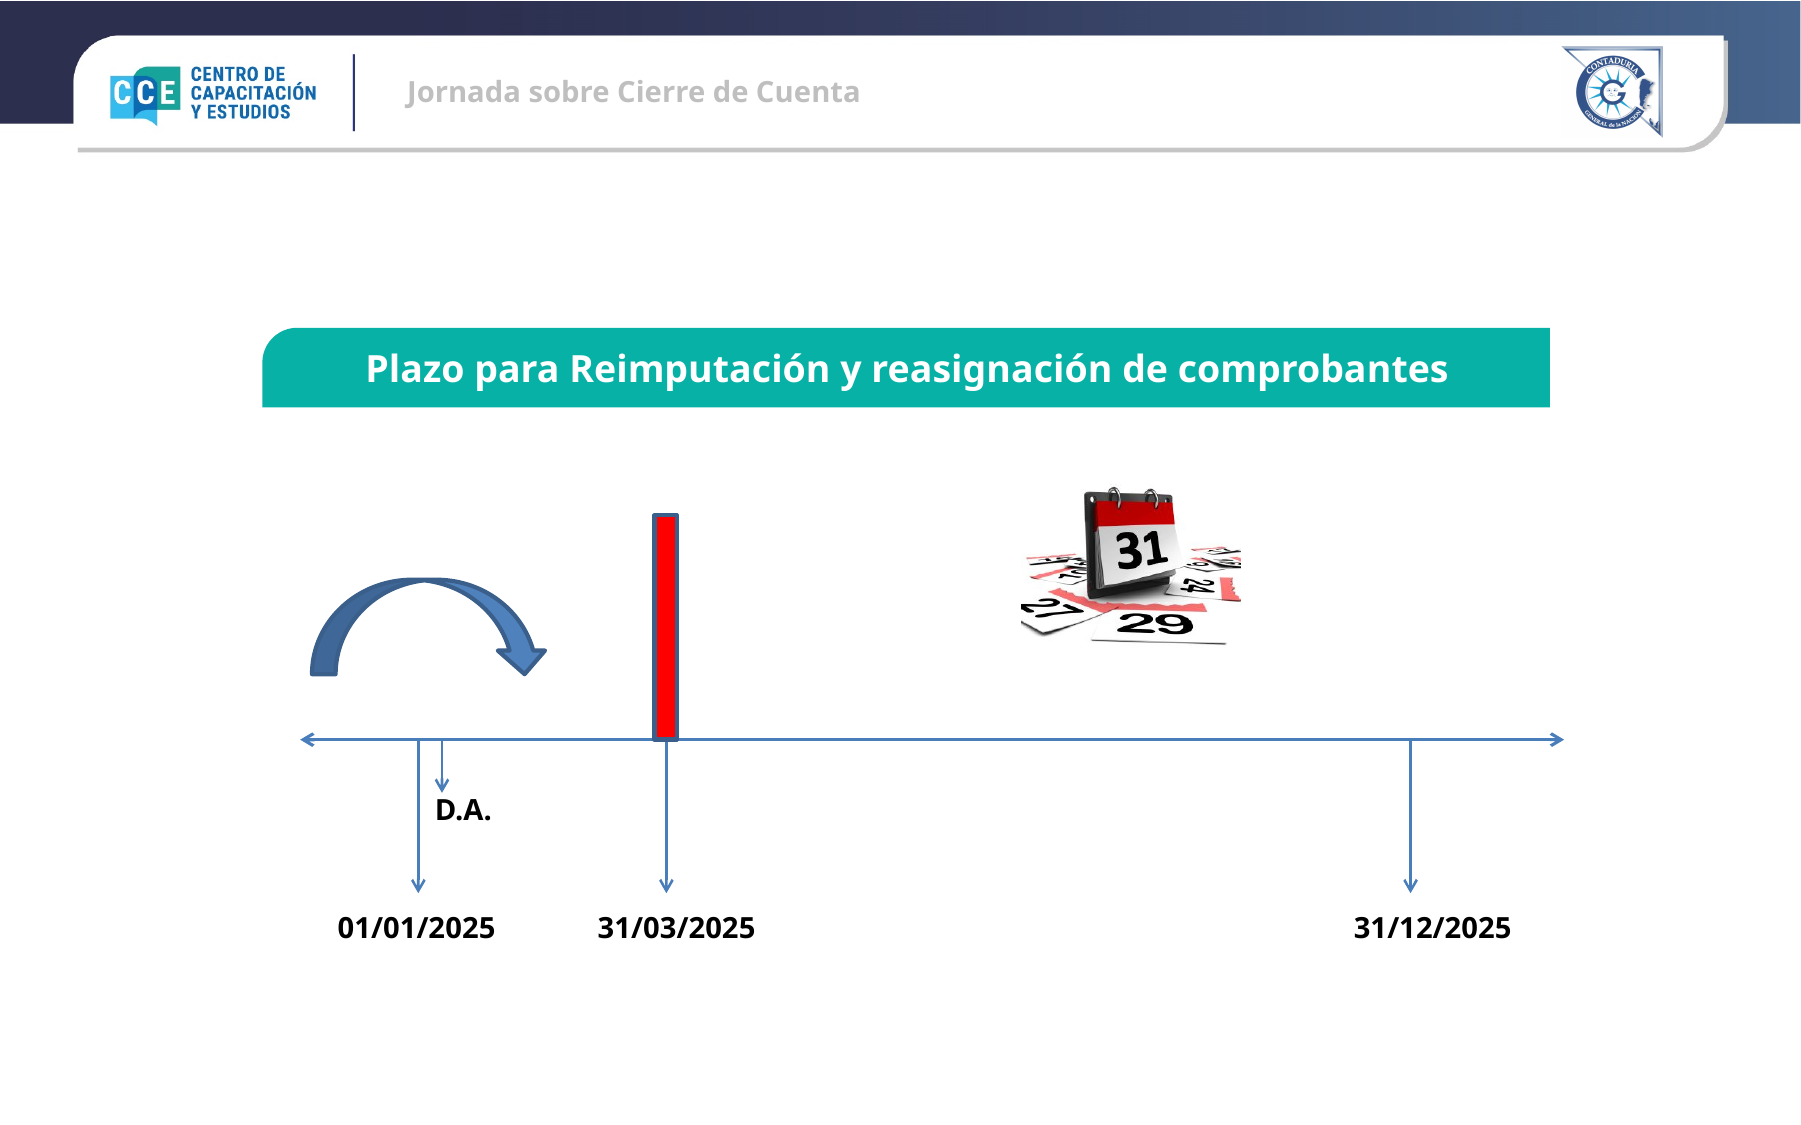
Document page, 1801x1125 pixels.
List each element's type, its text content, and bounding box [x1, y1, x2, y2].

text_box 31/03/2025 [582, 901, 771, 952]
text_box D.A. [423, 783, 507, 834]
text_box 31/12/2025 [1338, 901, 1527, 952]
picture [0, 1, 1801, 156]
text_box [654, 515, 677, 739]
text_box Plazo para Reimputación y reasignación de comprobantes [262, 329, 1553, 405]
picture [1021, 483, 1241, 648]
text_box [311, 579, 546, 675]
text_box 01/01/2025 [323, 901, 511, 952]
